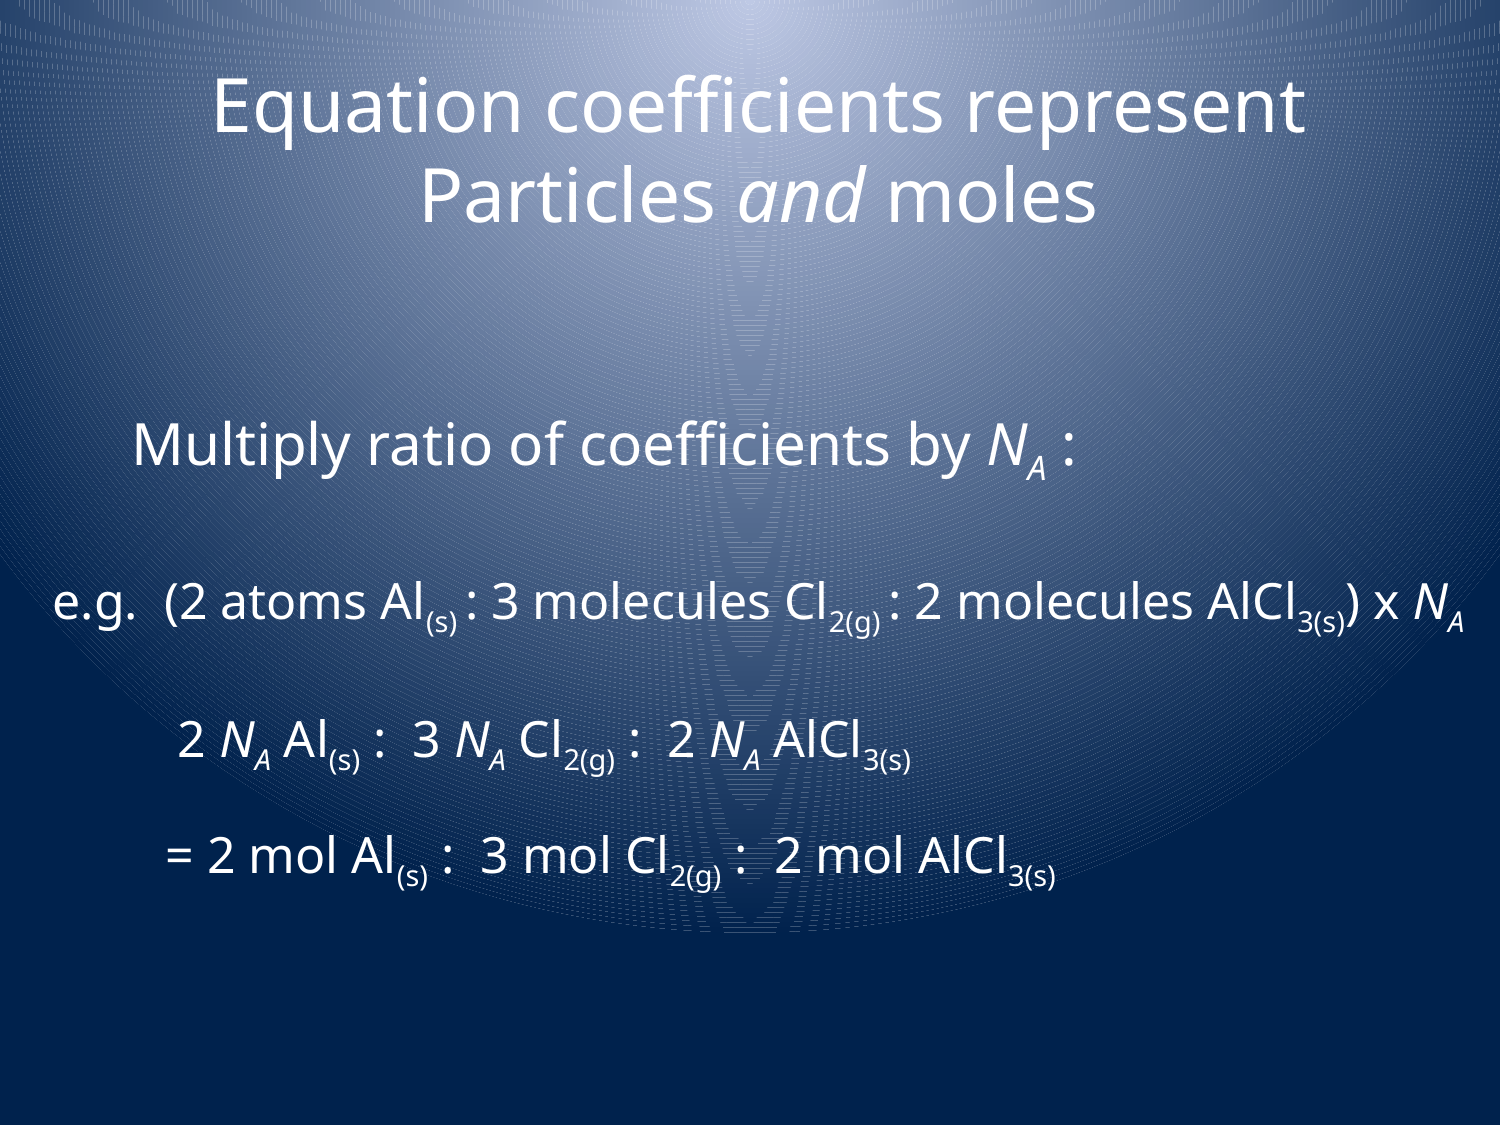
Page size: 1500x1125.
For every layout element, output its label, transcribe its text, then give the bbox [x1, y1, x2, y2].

text_box = 2 mol Al(s) : 3 mol Cl2(g) : 2 mol AlCl3(s) [141, 816, 1072, 900]
text_box Equation coefficients represent Particles and moles [195, 49, 1322, 245]
text_box Multiply ratio of coefficients by NA : [116, 399, 1108, 495]
text_box e.g. (2 atoms Al(s) : 3 molecules Cl2(g) : 2 molecules AlCl3(s)) x NA [37, 562, 1480, 646]
text_box 2 NA Al(s) : 3 NA Cl2(g) : 2 NA AlCl3(s) [163, 699, 927, 816]
